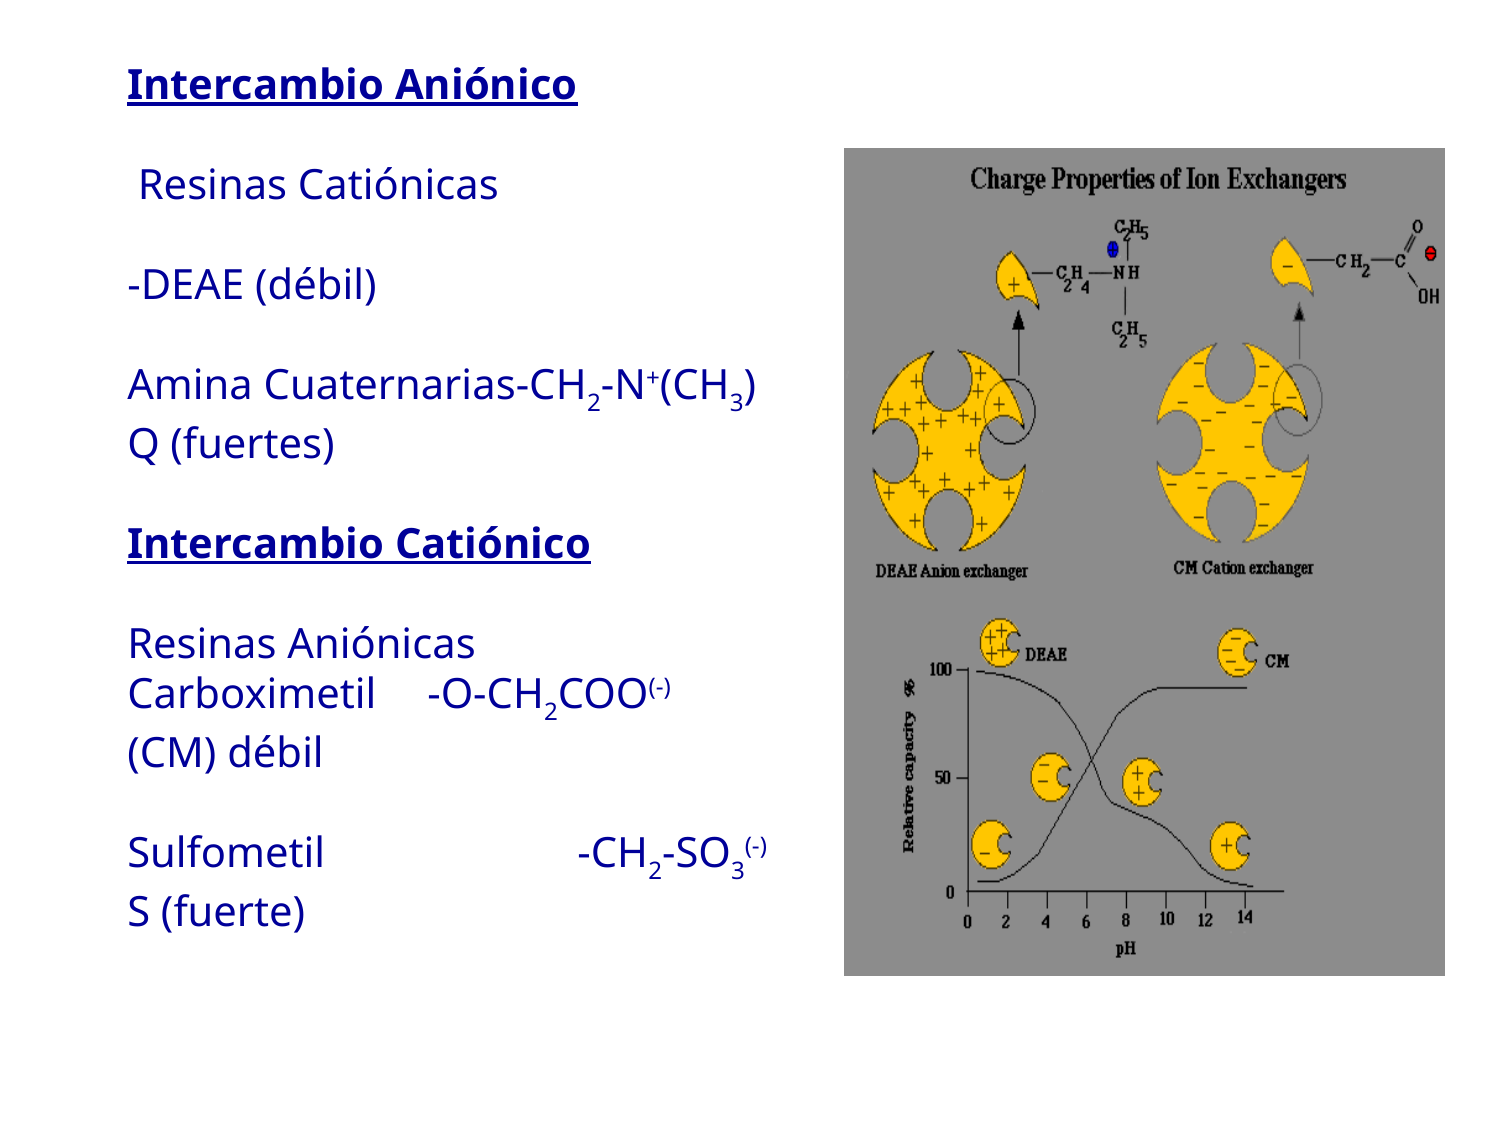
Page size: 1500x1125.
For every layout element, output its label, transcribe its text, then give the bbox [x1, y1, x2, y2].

text_box Intercambio Aniónico Resinas Catiónicas -DEAE (débil) Amina Cuaternarias-CH2-N+(CH3) Q (fuertes) Intercambio Catiónico Resinas Aniónicas Carboximetil -O-CH2COO(-) (CM) débil Sulfometil -CH2-SO3(-) S (fuerte) [37, 0, 1438, 400]
picture [844, 148, 1445, 976]
